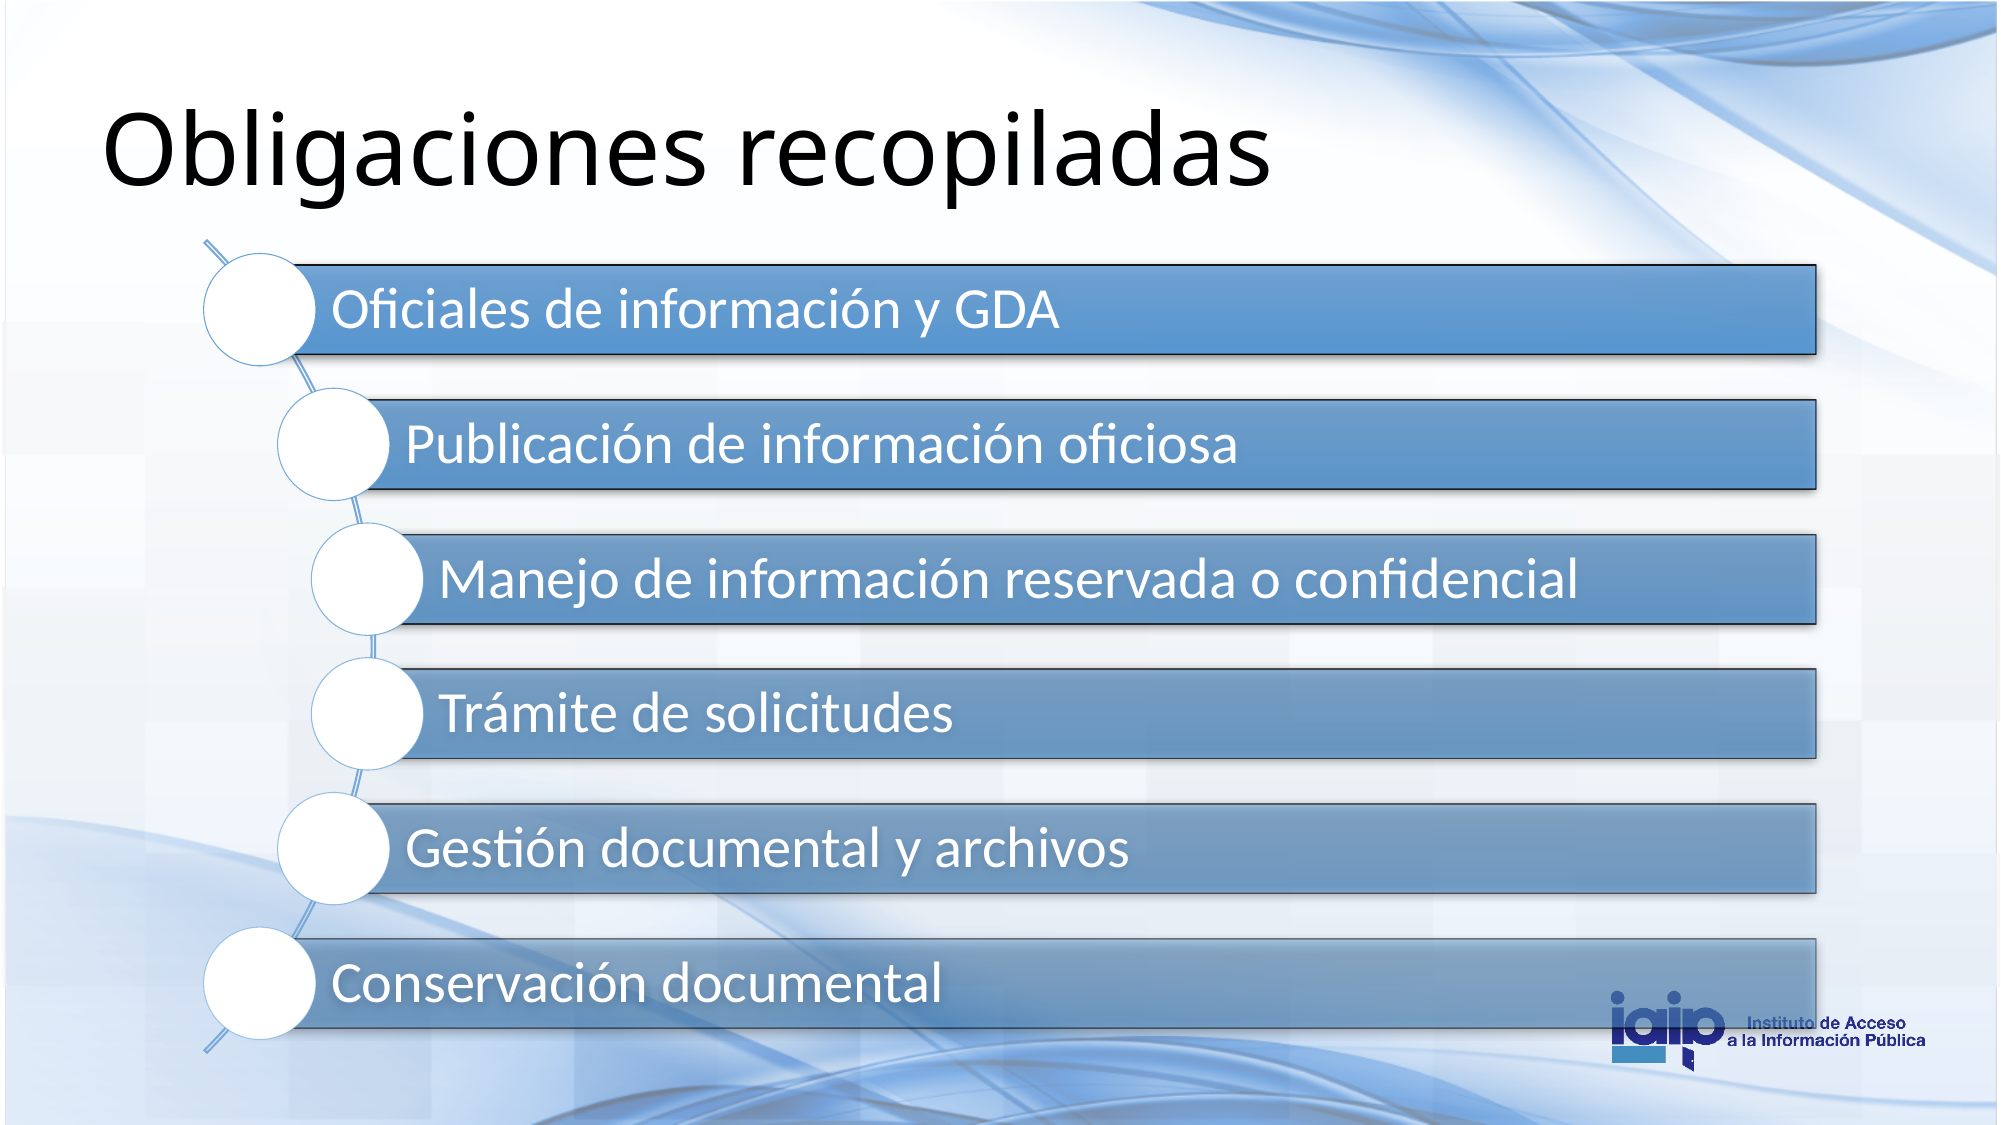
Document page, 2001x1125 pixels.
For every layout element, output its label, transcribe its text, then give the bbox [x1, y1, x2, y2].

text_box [191, 219, 1829, 1074]
title Obligaciones recopiladas [85, 44, 1811, 262]
picture [3, 2, 2001, 1125]
